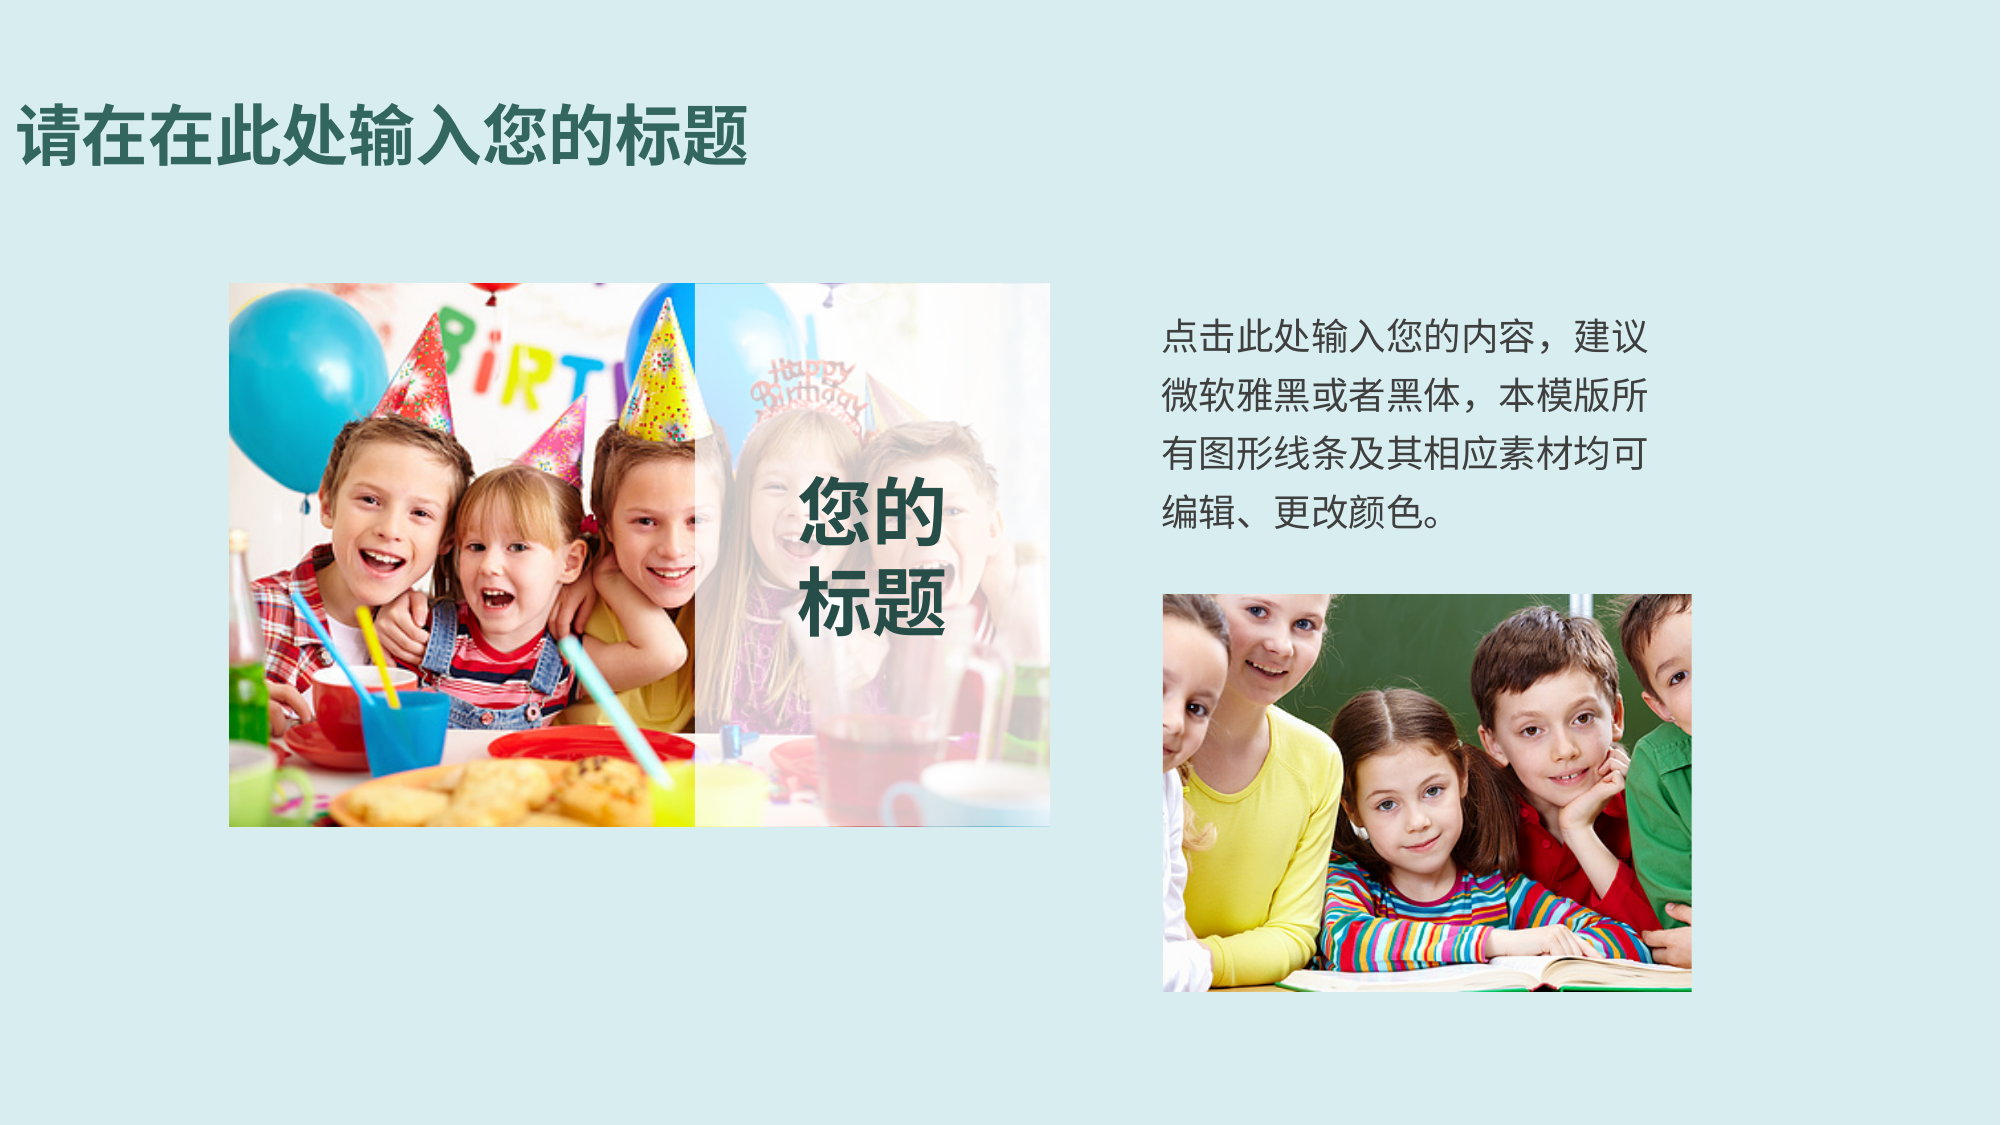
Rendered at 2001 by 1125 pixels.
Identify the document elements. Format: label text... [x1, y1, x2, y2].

text_box [228, 282, 694, 828]
title 请在在此处输入您的标题 [0, 59, 1725, 219]
text_box 点击此处输入您的内容，建议微软雅黑或者黑体，本模版所有图形线条及其相应素材均可编辑、更改颜色。 [1146, 283, 1692, 550]
text_box 您的 标题 [694, 282, 1051, 828]
text_box [1162, 593, 1693, 993]
